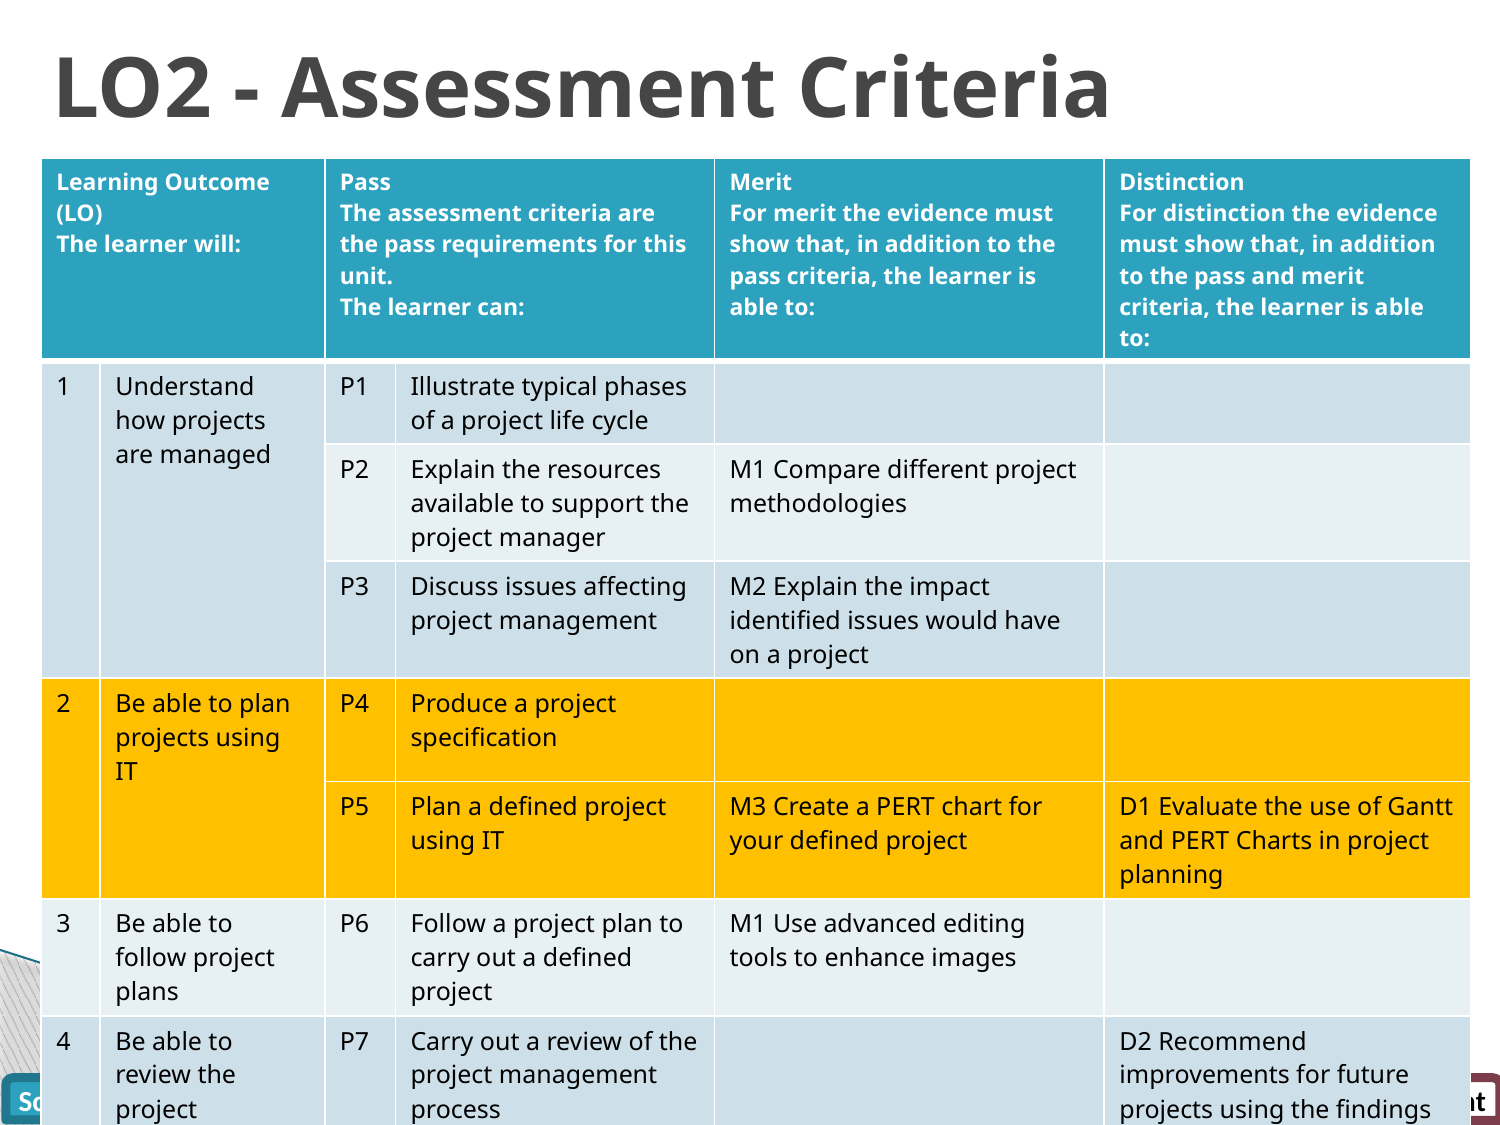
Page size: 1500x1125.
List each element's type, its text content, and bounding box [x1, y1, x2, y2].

table_cell Be able to review the project management process [101, 1017, 324, 1125]
table_cell M1 Use advanced editing tools to enhance images [715, 900, 1103, 1015]
table_cell Illustrate typical phases of a project life cycle [396, 364, 714, 443]
table_cell [715, 364, 1103, 443]
table_header Learning Outcome (LO) The learner will: [42, 159, 324, 358]
table_header Merit For merit the evidence must show that, in addition to the pass criteria, the learner is able to: [715, 159, 1103, 358]
table_cell 1 [42, 364, 99, 677]
table_cell Understand how projects are managed [101, 364, 324, 677]
title LO2 - Assessment Criteria [37, 19, 1471, 149]
table_cell P2 [326, 445, 395, 560]
table_header Distinction For distinction the evidence must show that, in addition to the pass and merit criteria, the learner is able to: [1105, 159, 1470, 358]
table_cell P1 [326, 364, 395, 443]
table_cell M1 Compare different project methodologies [715, 445, 1103, 560]
table_cell D2 Recommend improvements for future projects using the findings from the project review [1105, 1017, 1470, 1125]
table_cell P4 [326, 679, 395, 781]
table_cell [715, 1017, 1103, 1125]
table_cell Be able to follow project plans [101, 900, 324, 1015]
table_cell 3 [42, 900, 99, 1015]
table_cell Discuss issues affecting project management [396, 562, 714, 677]
table_cell Follow a project plan to carry out a defined project [396, 900, 714, 1015]
table_header Pass The assessment criteria are the pass requirements for this unit. The learner can: [326, 159, 714, 358]
table_cell M2 Explain the impact identified issues would have on a project [715, 562, 1103, 677]
table_cell Produce a project specification [396, 679, 714, 781]
table_cell [1105, 679, 1470, 781]
table_cell Be able to plan projects using IT [101, 679, 324, 898]
table_cell 4 [42, 1017, 99, 1125]
table_cell P3 [326, 562, 395, 677]
table_cell P6 [326, 900, 395, 1015]
table_cell 2 [42, 679, 99, 898]
table_cell [1105, 445, 1470, 560]
table_cell M3 Create a PERT chart for your defined project [715, 782, 1103, 898]
table_cell Plan a defined project using IT [396, 782, 714, 898]
table_cell P5 [326, 782, 395, 898]
table_cell [1105, 900, 1470, 1015]
table_cell [1105, 562, 1470, 677]
table_cell P7 [326, 1017, 395, 1125]
table_cell [1105, 364, 1470, 443]
table_cell Explain the resources available to support the project manager [396, 445, 714, 560]
table_cell D1 Evaluate the use of Gantt and PERT Charts in project planning [1105, 782, 1470, 898]
table_cell Carry out a review of the project management process [396, 1017, 714, 1125]
table_cell [715, 679, 1103, 781]
